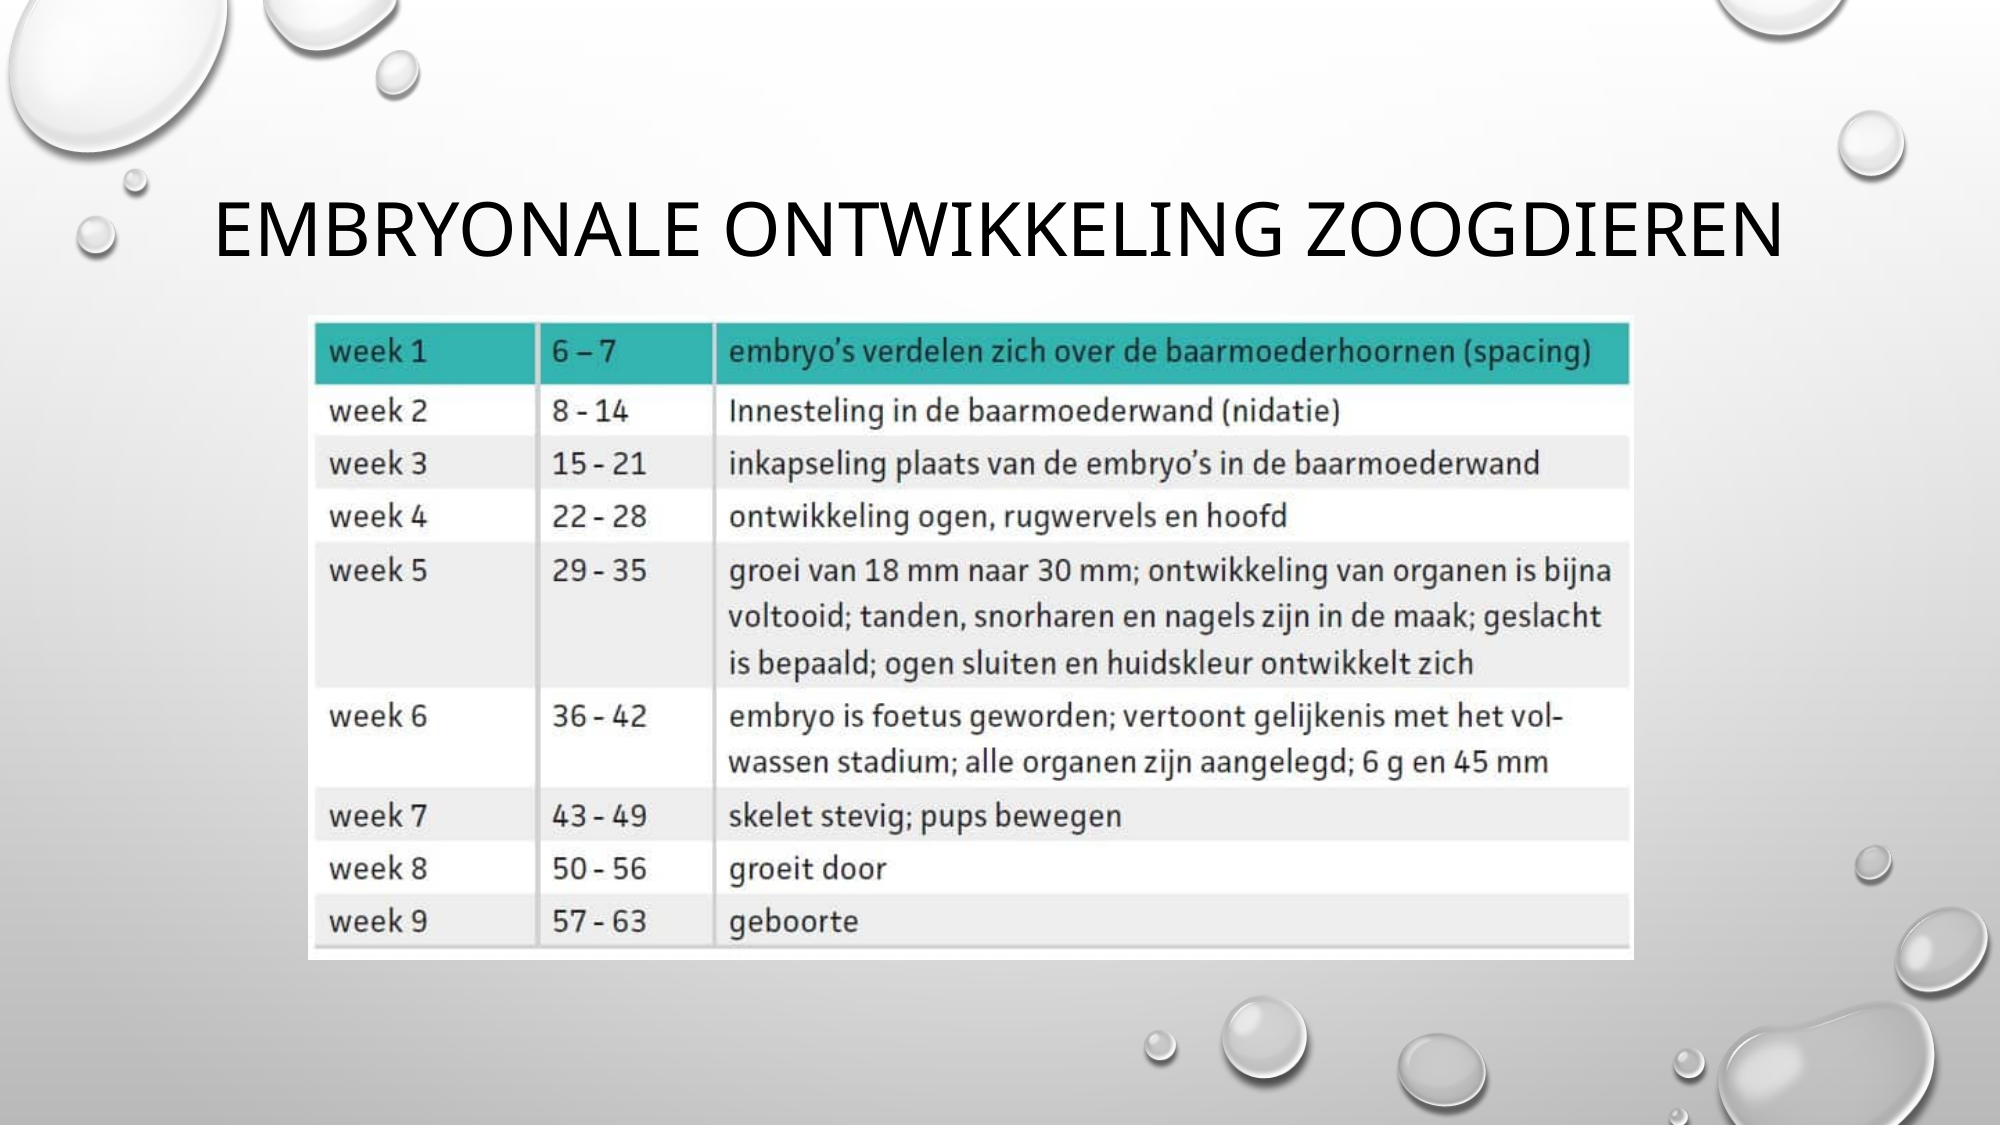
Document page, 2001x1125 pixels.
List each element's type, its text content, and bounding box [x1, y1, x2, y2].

title Embryonale ontwikkeling zoogdieren [149, 101, 1851, 364]
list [308, 315, 1634, 960]
picture [0, 0, 2000, 1125]
